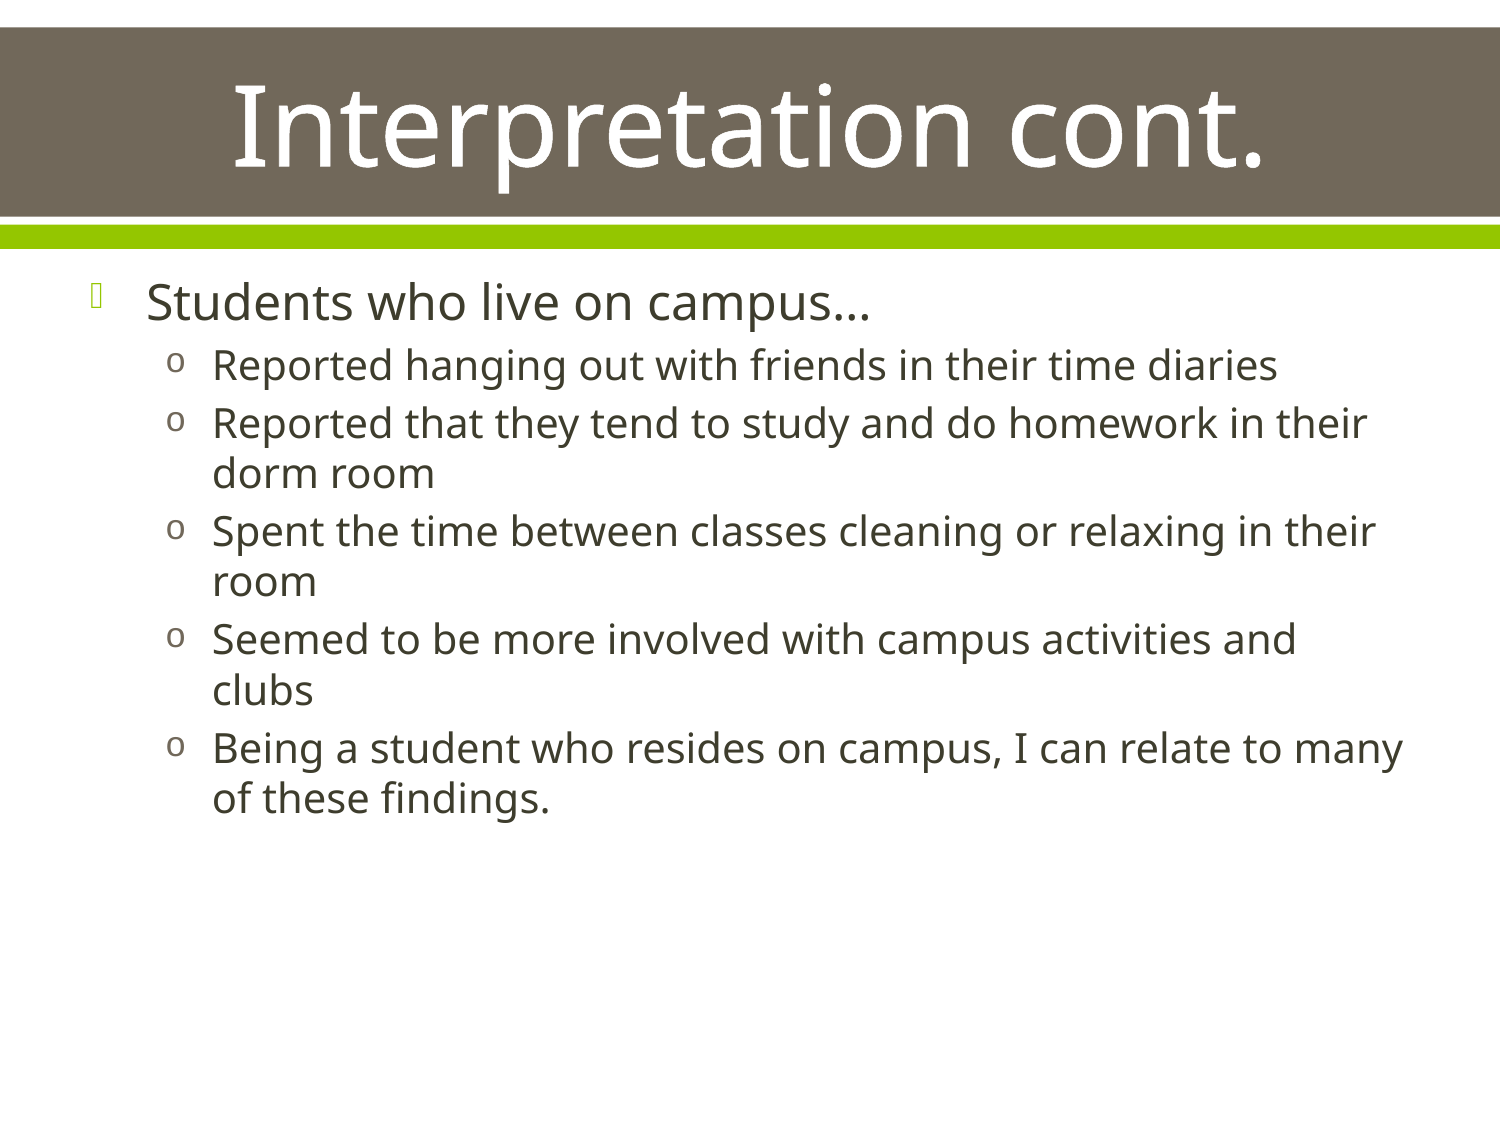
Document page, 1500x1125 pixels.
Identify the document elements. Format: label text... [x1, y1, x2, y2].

list Students who live on campus… Reported hanging out with friends in their time diaries Reported that they tend to study and do homework in their dorm room Spent the time between classes cleaning or relaxing in their room Seemed to be more involved with campus activities and clubs Being a student who resides on campus, I can relate to many of these findings. [75, 262, 1425, 1005]
title Interpretation cont. [75, 29, 1425, 213]
